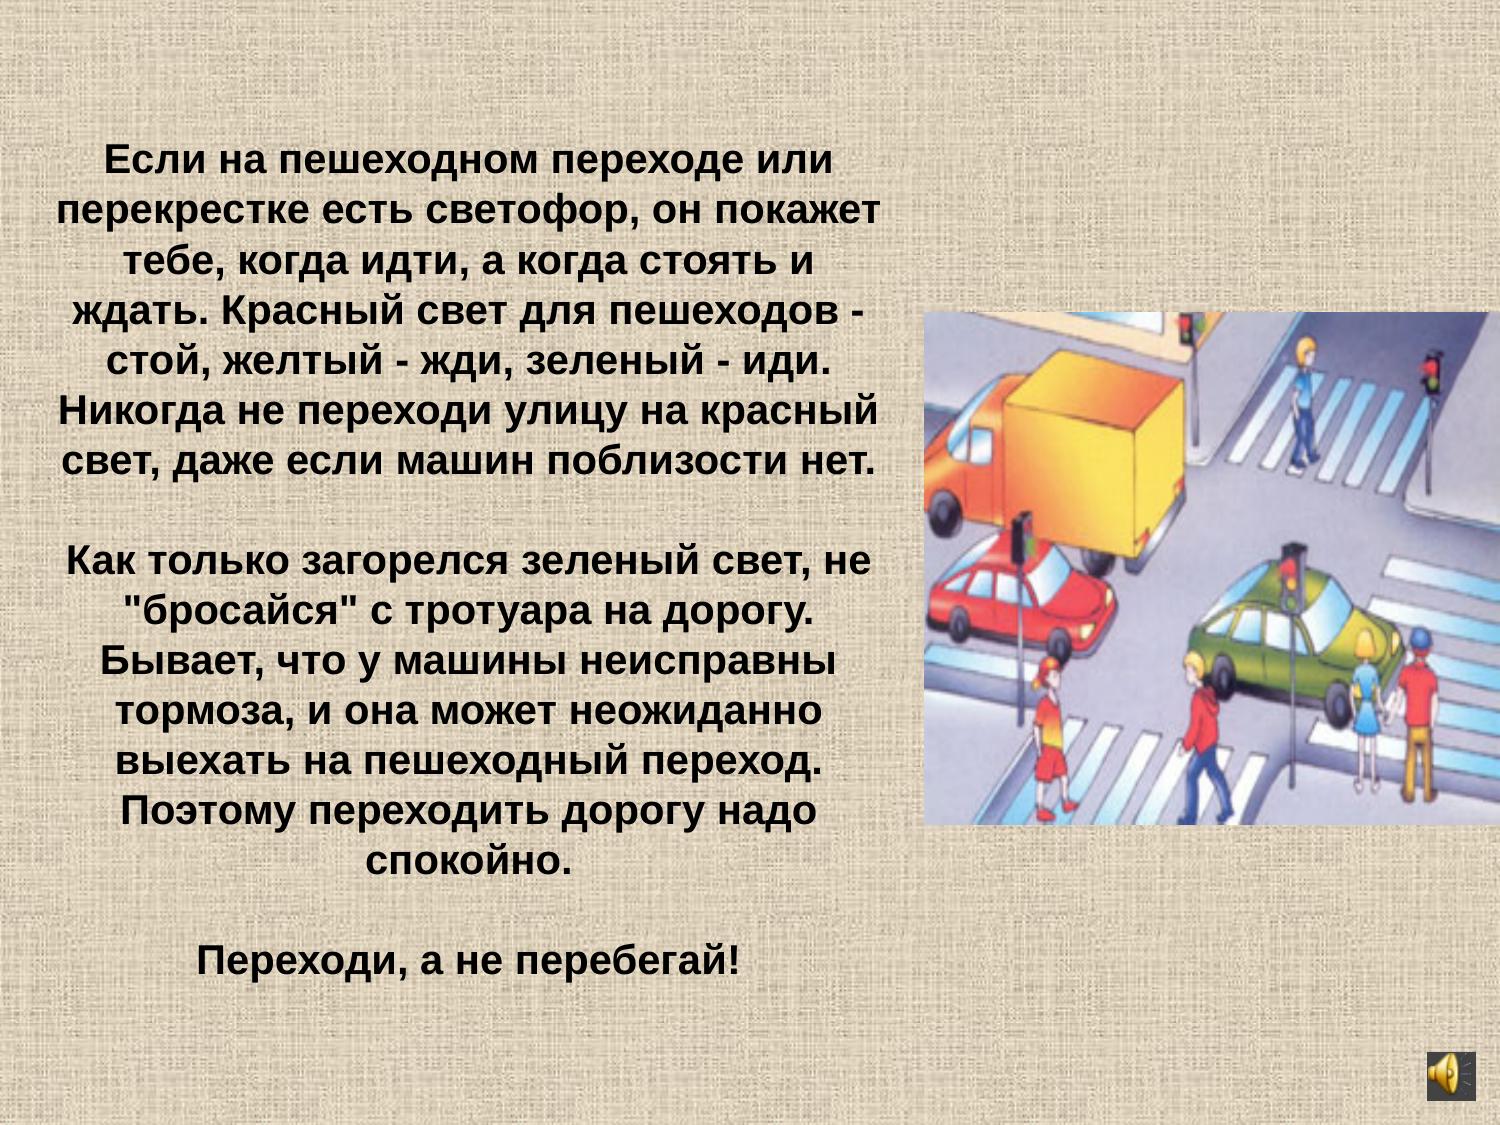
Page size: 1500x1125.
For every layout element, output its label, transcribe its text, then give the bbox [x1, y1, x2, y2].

picture [0, 0, 1500, 1125]
text_box Если на пешеходном переходе или перекрестке есть светофор, он покажет тебе, когда идти, а когда стоять и ждать. Красный свет для пешеходов - стой, желтый - жди, зеленый - иди. Никогда не переходи улицу на красный свет, даже если машин поблизости нет. Как только загорелся зеленый свет, не "бросайся" с тротуара на дорогу. Бывает, что у машины неисправны тормоза, и она может неожиданно выехать на пешеходный переход. Поэтому переходить дорогу надо спокойно. Переходи, а не перебегай! [37, 124, 900, 1041]
